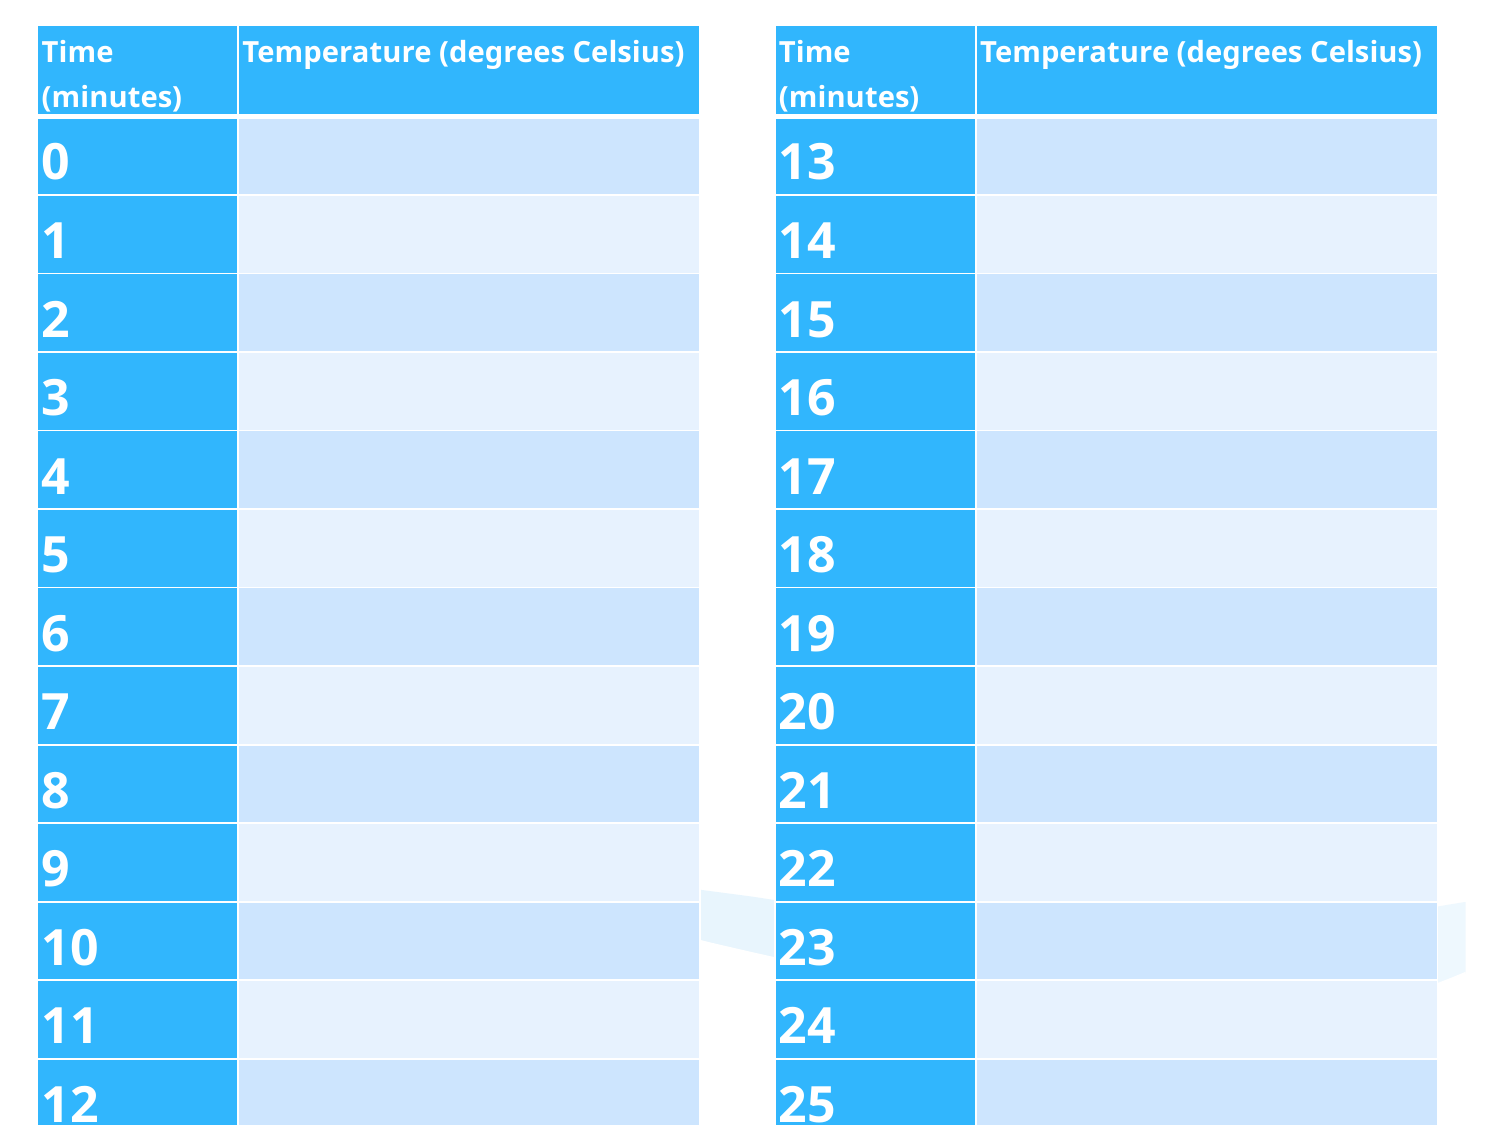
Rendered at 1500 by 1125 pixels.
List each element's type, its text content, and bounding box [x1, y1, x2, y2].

table_cell 11 [38, 981, 237, 1058]
table_cell 14 [776, 196, 975, 273]
table_cell 0 [38, 119, 237, 194]
table_cell 25 [776, 1060, 975, 1125]
table_cell 6 [38, 588, 237, 665]
table_header Time (minutes) [776, 26, 975, 114]
table_cell [239, 746, 699, 822]
table_cell 4 [38, 431, 237, 508]
table_cell [239, 824, 699, 901]
table_cell [239, 1060, 699, 1125]
table_cell 3 [38, 353, 237, 430]
table_cell 17 [776, 431, 975, 508]
table_cell [239, 119, 699, 194]
table_cell 15 [776, 274, 975, 351]
table_cell 19 [776, 588, 975, 665]
table_cell [239, 431, 699, 508]
table_cell 8 [38, 746, 237, 822]
table_cell 12 [38, 1060, 237, 1125]
table_cell 1 [38, 196, 237, 273]
table_cell [239, 903, 699, 979]
table_cell 7 [38, 667, 237, 744]
table_cell [977, 667, 1437, 744]
table_cell [239, 667, 699, 744]
table_cell 24 [776, 981, 975, 1058]
table_cell [239, 274, 699, 351]
table_cell [977, 824, 1437, 901]
table_cell [977, 353, 1437, 430]
table_cell [977, 903, 1437, 979]
table_header Temperature (degrees Celsius) [239, 26, 699, 114]
table_cell [239, 353, 699, 430]
table_cell 18 [776, 510, 975, 587]
table_cell [977, 1060, 1437, 1125]
table_cell [239, 588, 699, 665]
table_cell 9 [38, 824, 237, 901]
table_cell 16 [776, 353, 975, 430]
table_cell 13 [776, 119, 975, 194]
table_cell 10 [38, 903, 237, 979]
table_cell 2 [38, 274, 237, 351]
table_cell [977, 274, 1437, 351]
table_cell [239, 196, 699, 273]
table_header Temperature (degrees Celsius) [977, 26, 1437, 114]
table_cell [977, 196, 1437, 273]
table_cell [977, 510, 1437, 587]
table_cell [977, 981, 1437, 1058]
table_cell [977, 746, 1437, 822]
table_header Time (minutes) [38, 26, 237, 114]
table_cell 5 [38, 510, 237, 587]
table_cell 22 [776, 824, 975, 901]
table_cell 20 [776, 667, 975, 744]
table_cell [977, 119, 1437, 194]
table_cell [239, 510, 699, 587]
table_cell [977, 431, 1437, 508]
table_cell [977, 588, 1437, 665]
table_cell 23 [776, 903, 975, 979]
table_cell [239, 981, 699, 1058]
table_cell 21 [776, 746, 975, 822]
